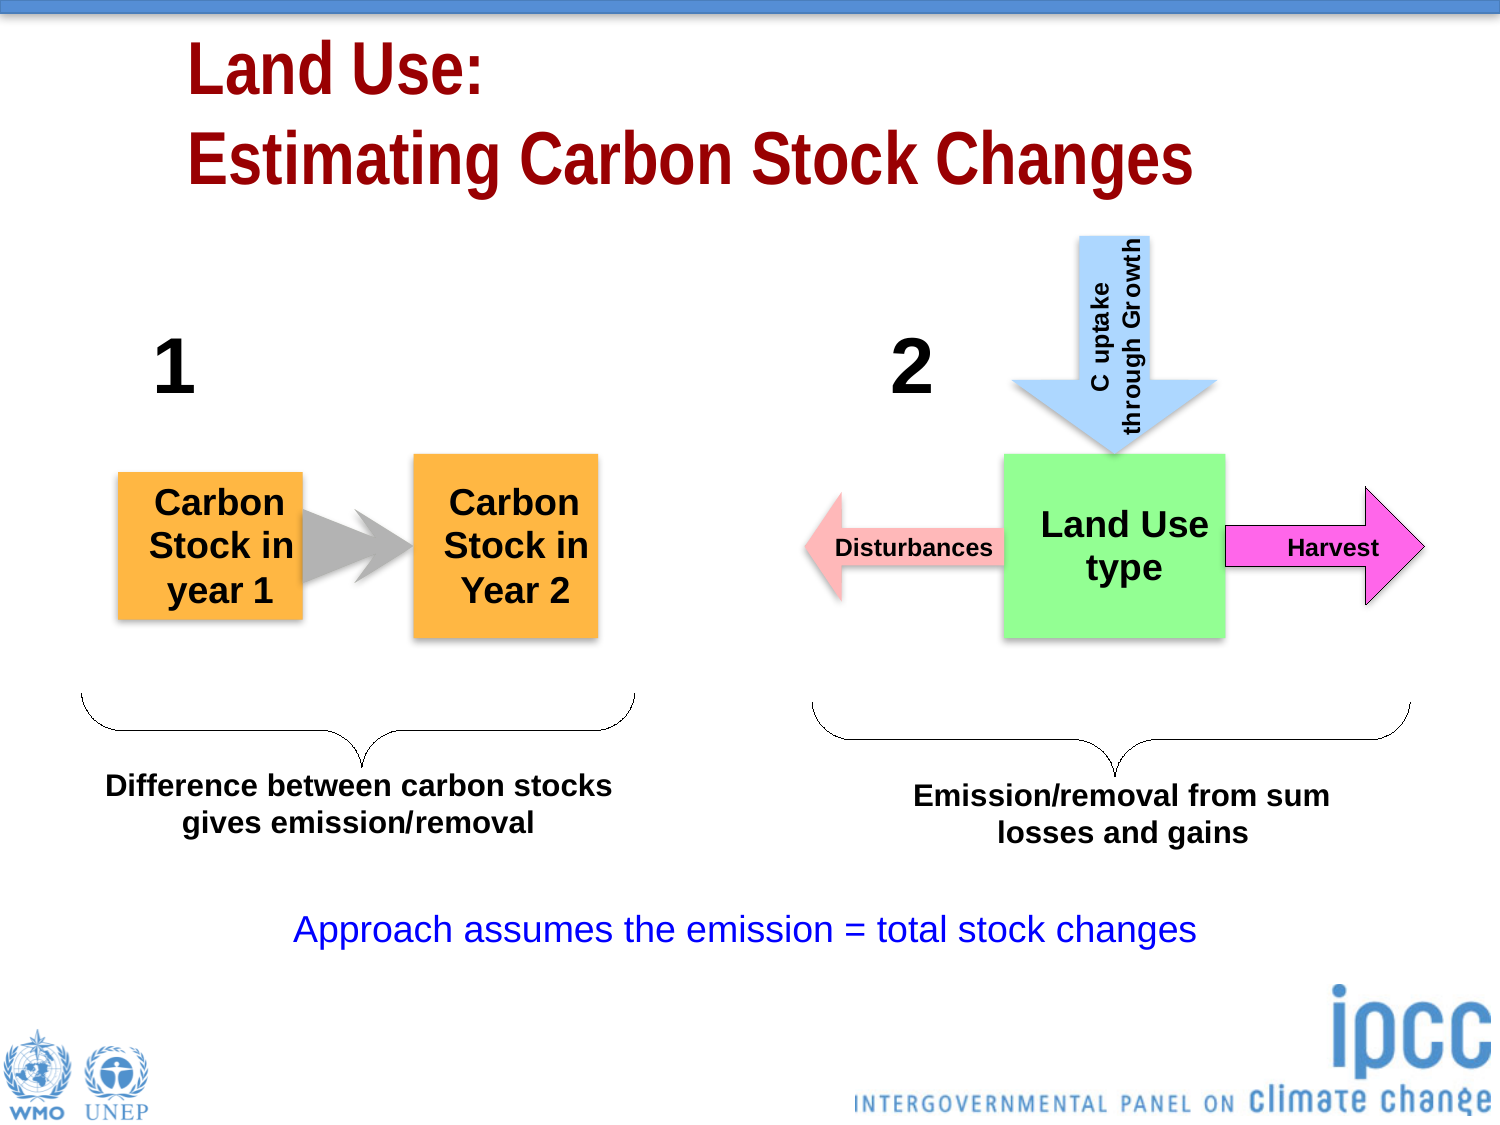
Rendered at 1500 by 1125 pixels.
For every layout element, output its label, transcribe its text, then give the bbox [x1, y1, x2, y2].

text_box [77, 229, 1429, 965]
picture [0, 1027, 153, 1125]
picture [855, 984, 1491, 1116]
title Land Use: Estimating Carbon Stock Changes [172, 26, 1473, 193]
